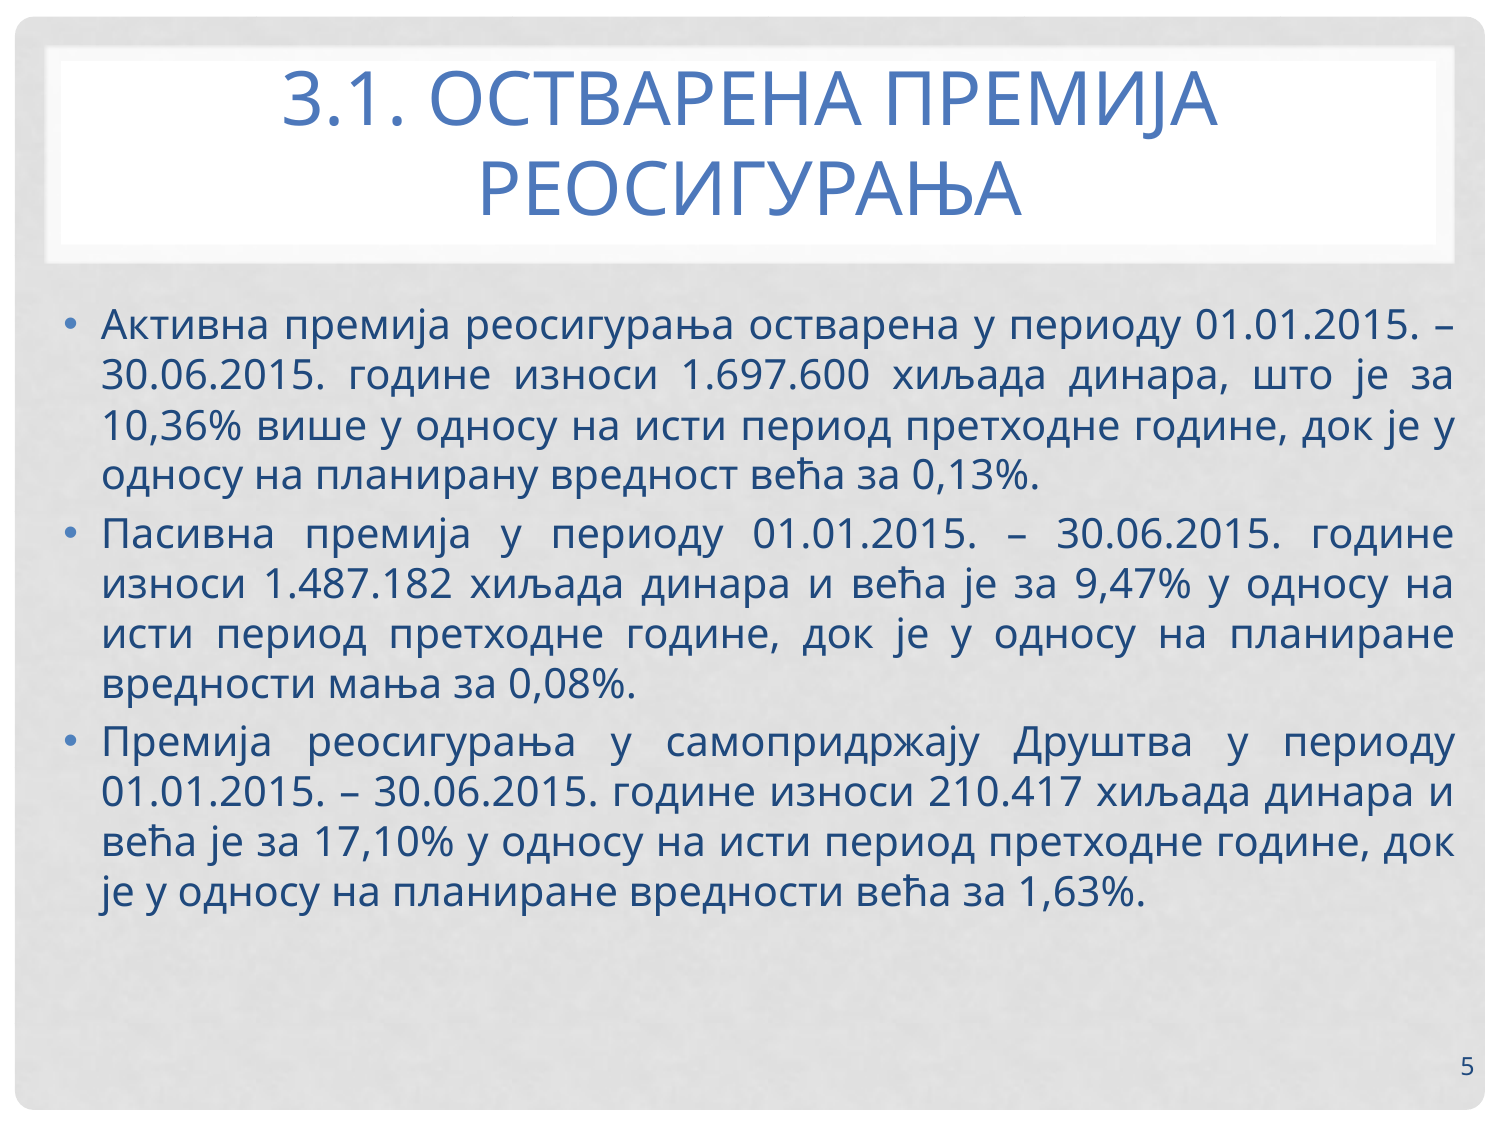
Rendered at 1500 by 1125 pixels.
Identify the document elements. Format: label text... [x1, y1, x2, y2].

list Активна премија реосигурања остварена у периоду 01.01.2015. – 30.06.2015. године износи 1.697.600 хиљада динара, што је за 10,36% више у односу на исти период претходне године, док је у односу на планирану вредност већа за 0,13%. Пасивна премија у периоду 01.01.2015. – 30.06.2015. године износи 1.487.182 хиљада динара и већа је за 9,47% у односу на исти период претходне године, док је у односу на планиране вредности мања за 0,08%. Премија реосигурања у самопридржају Друштва у периоду 01.01.2015. – 30.06.2015. године износи 210.417 хиљада динара и већа је за 17,10% у односу на исти период претходне године, док је у односу на планиране вредности већа за 1,63%. [29, 290, 1471, 1047]
title 3.1. ОСТВАРЕНA ПРЕМИЈA РЕОСИГУРАЊА [123, 30, 1376, 250]
slide_number 5 [1399, 1035, 1490, 1100]
